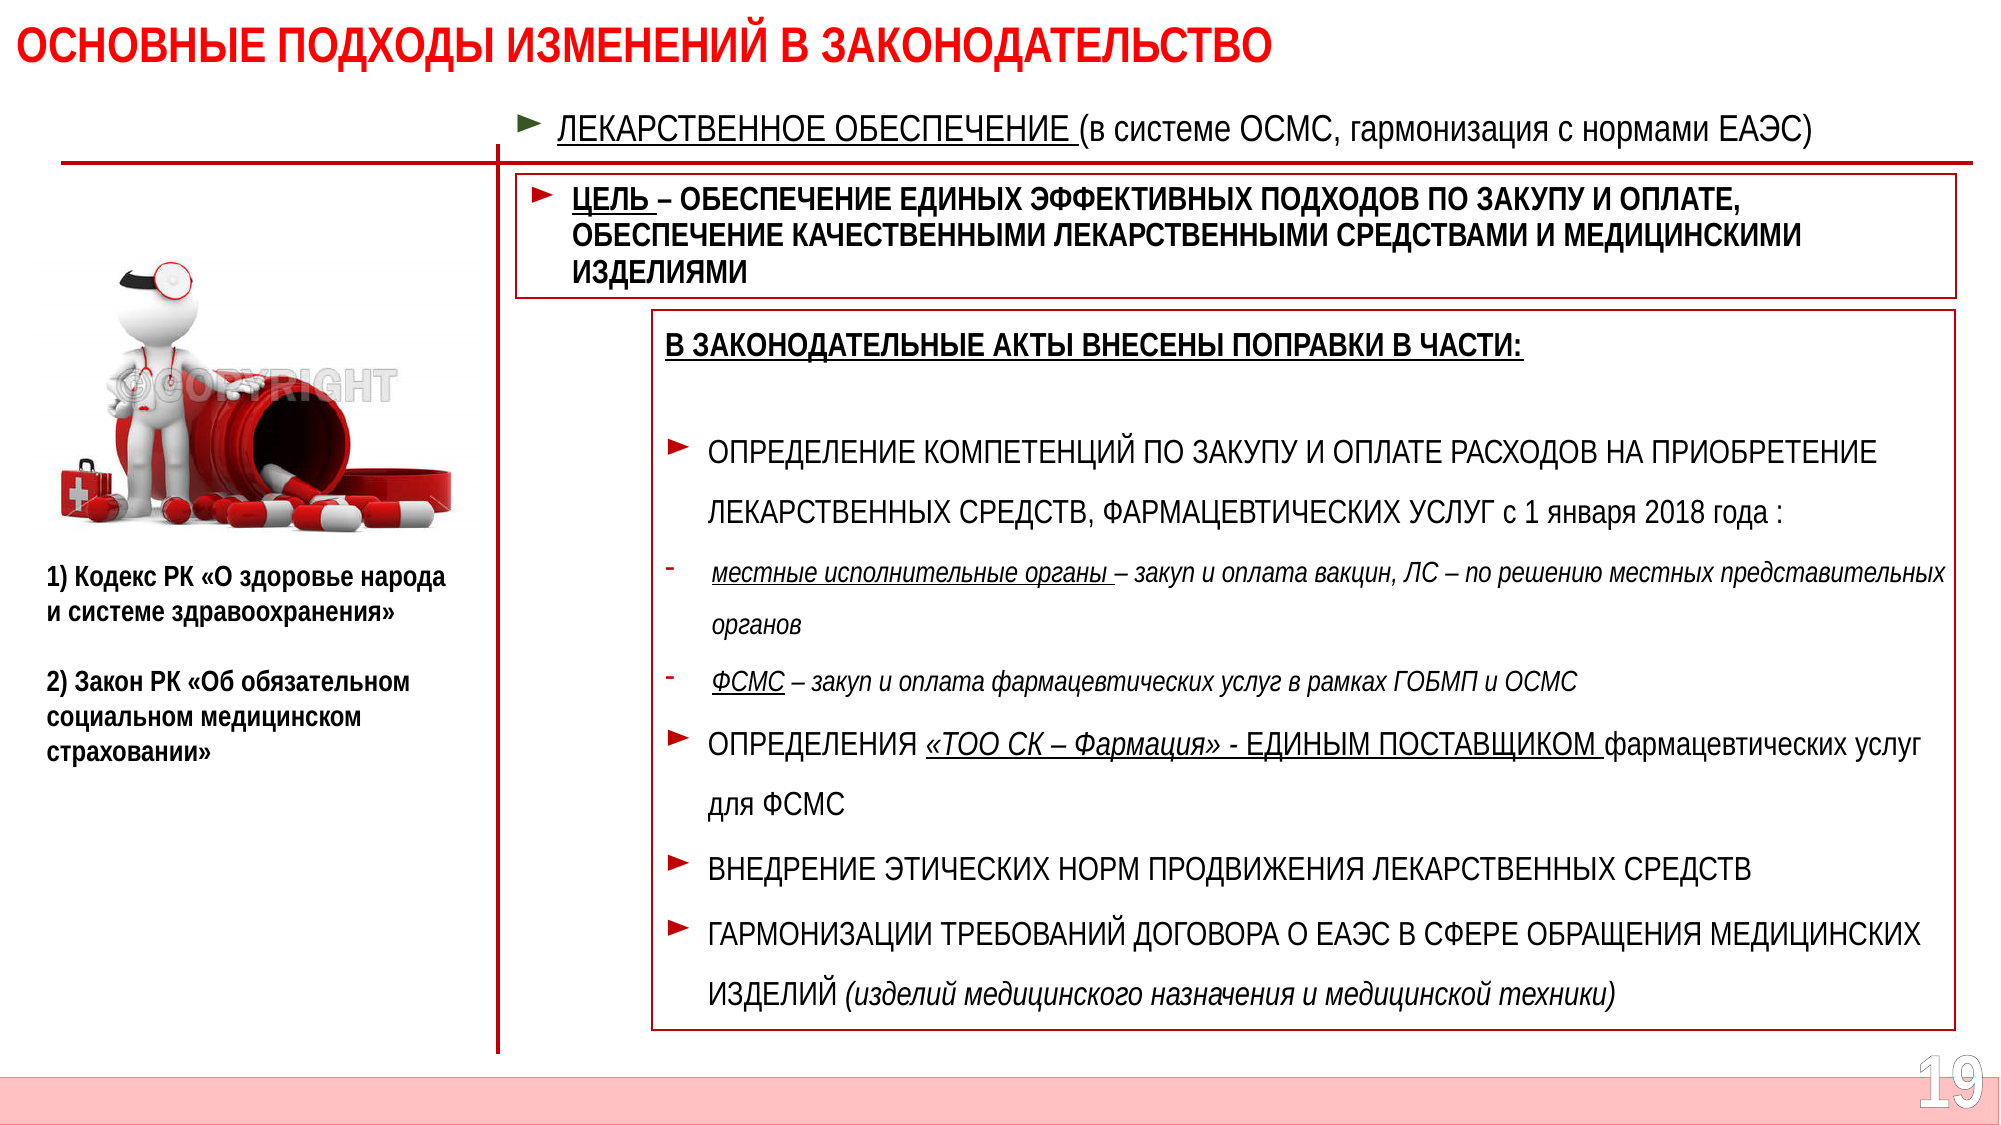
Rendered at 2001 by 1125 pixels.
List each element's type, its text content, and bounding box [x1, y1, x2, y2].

slide_number 19 [1825, 1047, 2000, 1108]
text_box [0, 1077, 1999, 1125]
text_box 1) Кодекс РК «О здоровье народа и системе здравоохранения» 2) Закон РК «Об обязательном социальном медицинском страховании» [31, 549, 481, 806]
text_box ЛЕКАРСТВЕННОЕ ОБЕСПЕЧЕНИЕ (в системе ОСМС, гармонизация с нормами ЕАЭС) [499, 101, 1973, 158]
picture [33, 237, 484, 538]
text_box ОСНОВНЫЕ ПОДХОДЫ ИЗМЕНЕНИЙ В ЗАКОНОДАТЕЛЬСТВО [1, 5, 1826, 80]
text_box ЦЕЛЬ – ОБЕСПЕЧЕНИЕ ЕДИНЫХ ЭФФЕКТИВНЫХ ПОДХОДОВ ПО ЗАКУПУ И ОПЛАТЕ, ОБЕСПЕЧЕНИЕ КАЧЕСТВЕННЫМИ ЛЕКАРСТВЕННЫМИ СРЕДСТВАМИ И МЕДИЦИНСКИМИ ИЗДЕЛИЯМИ [515, 173, 1957, 299]
text_box В ЗАКОНОДАТЕЛЬНЫЕ АКТЫ ВНЕСЕНЫ ПОПРАВКИ В ЧАСТИ: ОПРЕДЕЛЕНИЕ КОМПЕТЕНЦИЙ ПО ЗАКУПУ И ОПЛАТЕ РАСХОДОВ НА ПРИОБРЕТЕНИЕ ЛЕКАРСТВЕННЫХ СРЕДСТВ, ФАРМАЦЕВТИЧЕСКИХ УСЛУГ с 1 января 2018 года : местные исполнительные органы – закуп и оплата вакцин, ЛС – по решению местных представительных органов ФСМС – закуп и оплата фармацевтических услуг в рамках ГОБМП и ОСМС ОПРЕДЕЛЕНИЯ «ТОО СК – Фармация» - ЕДИНЫМ ПОСТАВЩИКОМ фармацевтических услуг для ФСМС ВНЕДРЕНИЕ ЭТИЧЕСКИХ НОРМ ПРОДВИЖЕНИЯ ЛЕКАРСТВЕННЫХ СРЕДСТВ ГАРМОНИЗАЦИИ ТРЕБОВАНИЙ ДОГОВОРА О ЕАЭС В СФЕРЕ ОБРАЩЕНИЯ МЕДИЦИНСКИХ ИЗДЕЛИЙ (изделий медицинского назначения и медицинской техники) [651, 309, 1956, 1031]
